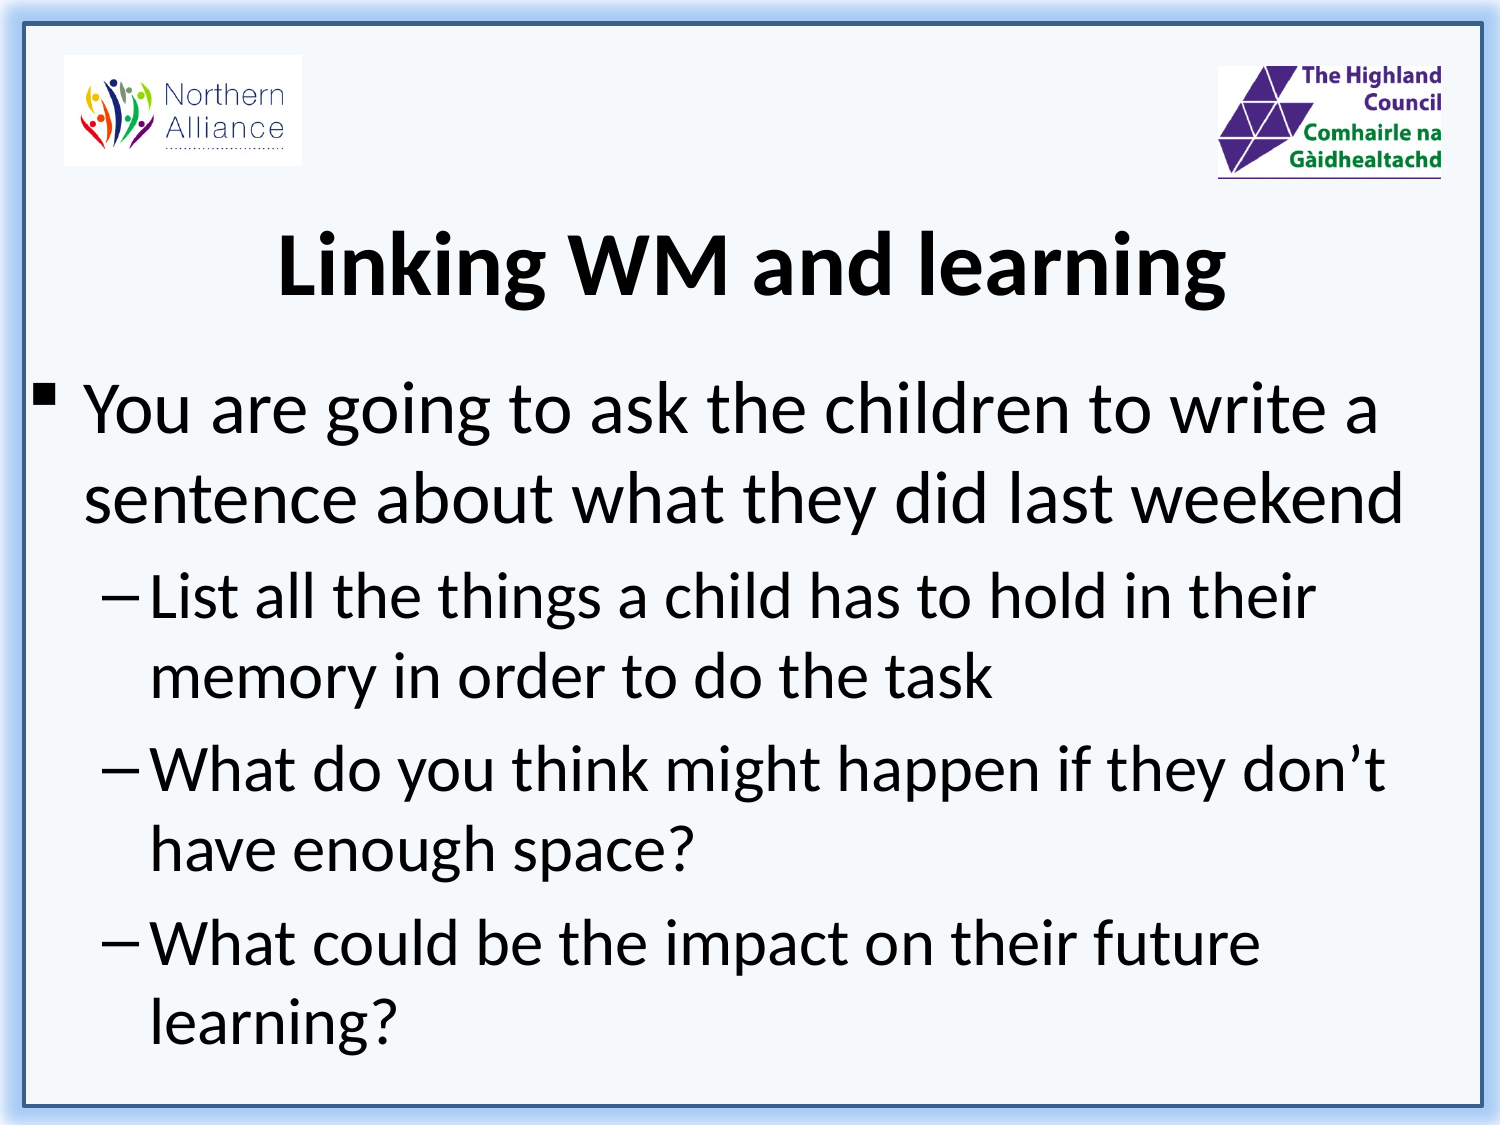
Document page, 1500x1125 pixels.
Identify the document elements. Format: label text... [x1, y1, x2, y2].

title Linking WM and learning [78, 165, 1428, 351]
picture [1218, 66, 1441, 179]
list You are going to ask the children to write a sentence about what they did last weekend List all the things a child has to hold in their memory in order to do the task What do you think might happen if they don’t have enough space? What could be the impact on their future learning? [12, 351, 1471, 1094]
text_box [22, 21, 1484, 1108]
picture [64, 55, 302, 166]
